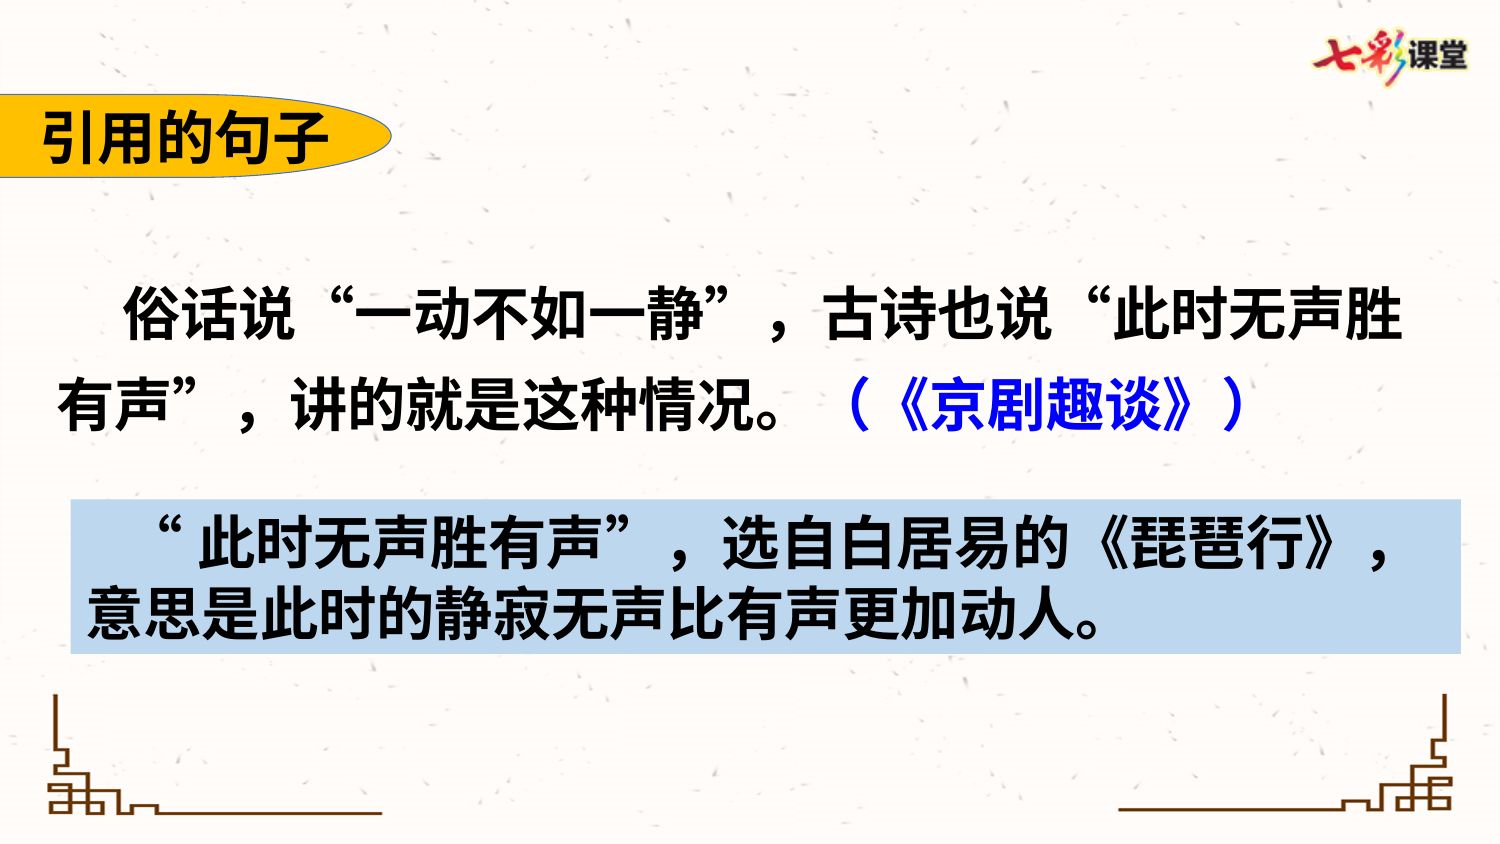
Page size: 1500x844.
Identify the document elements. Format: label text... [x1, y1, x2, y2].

text_box 俗话说“一动不如一静”，古诗也说“此时无声胜有声”，讲的就是这种情况。（《京剧趣谈》） [41, 248, 1459, 445]
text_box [0, 94, 392, 178]
text_box “此时无声胜有声”，选自白居易的《琵琶行》，意思是此时的静寂无声比有声更加动人。 [70, 499, 1461, 654]
picture [0, 0, 1500, 844]
